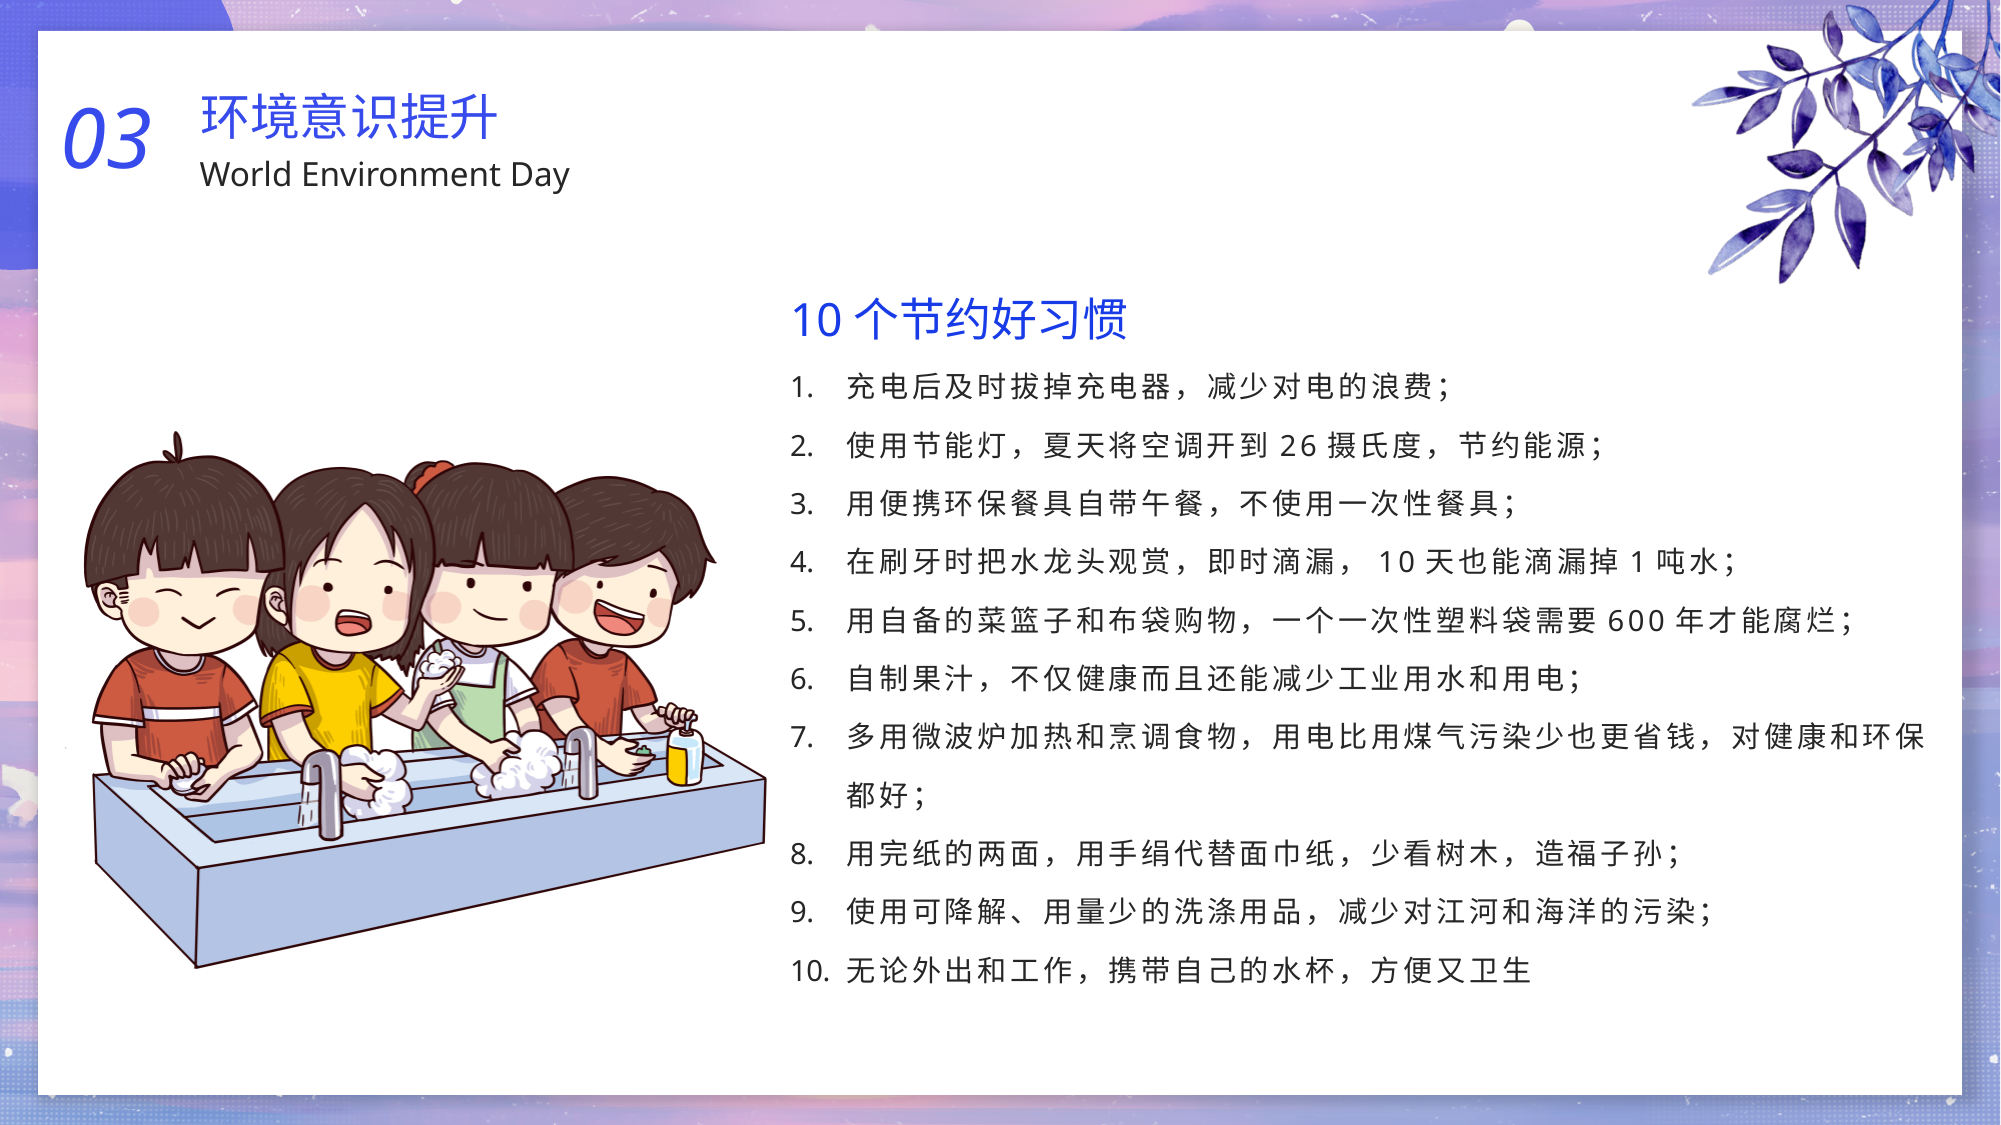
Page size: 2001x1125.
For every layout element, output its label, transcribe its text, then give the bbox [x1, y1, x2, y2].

text_box 10个节约好习惯 充电后及时拔掉充电器，减少对电的浪费； 使用节能灯，夏天将空调开到26摄氏度，节约能源； 用便携环保餐具自带午餐，不使用一次性餐具； 在刷牙时把水龙头观赏，即时滴漏，10天也能滴漏掉1吨水； 用自备的菜篮子和布袋购物，一个一次性塑料袋需要600年才能腐烂； 自制果汁，不仅健康而且还能减少工业用水和用电； 多用微波炉加热和烹调食物，用电比用煤气污染少也更省钱，对健康和环保都好； 用完纸的两面，用手绢代替面巾纸，少看树木，造福子孙； 使用可降解、用量少的洗涤用品，减少对江河和海洋的污染； 无论外出和工作，携带自己的水杯，方便又卫生 [775, 255, 1945, 995]
picture [0, 0, 2001, 1125]
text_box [40, 77, 729, 202]
picture [64, 430, 801, 1033]
